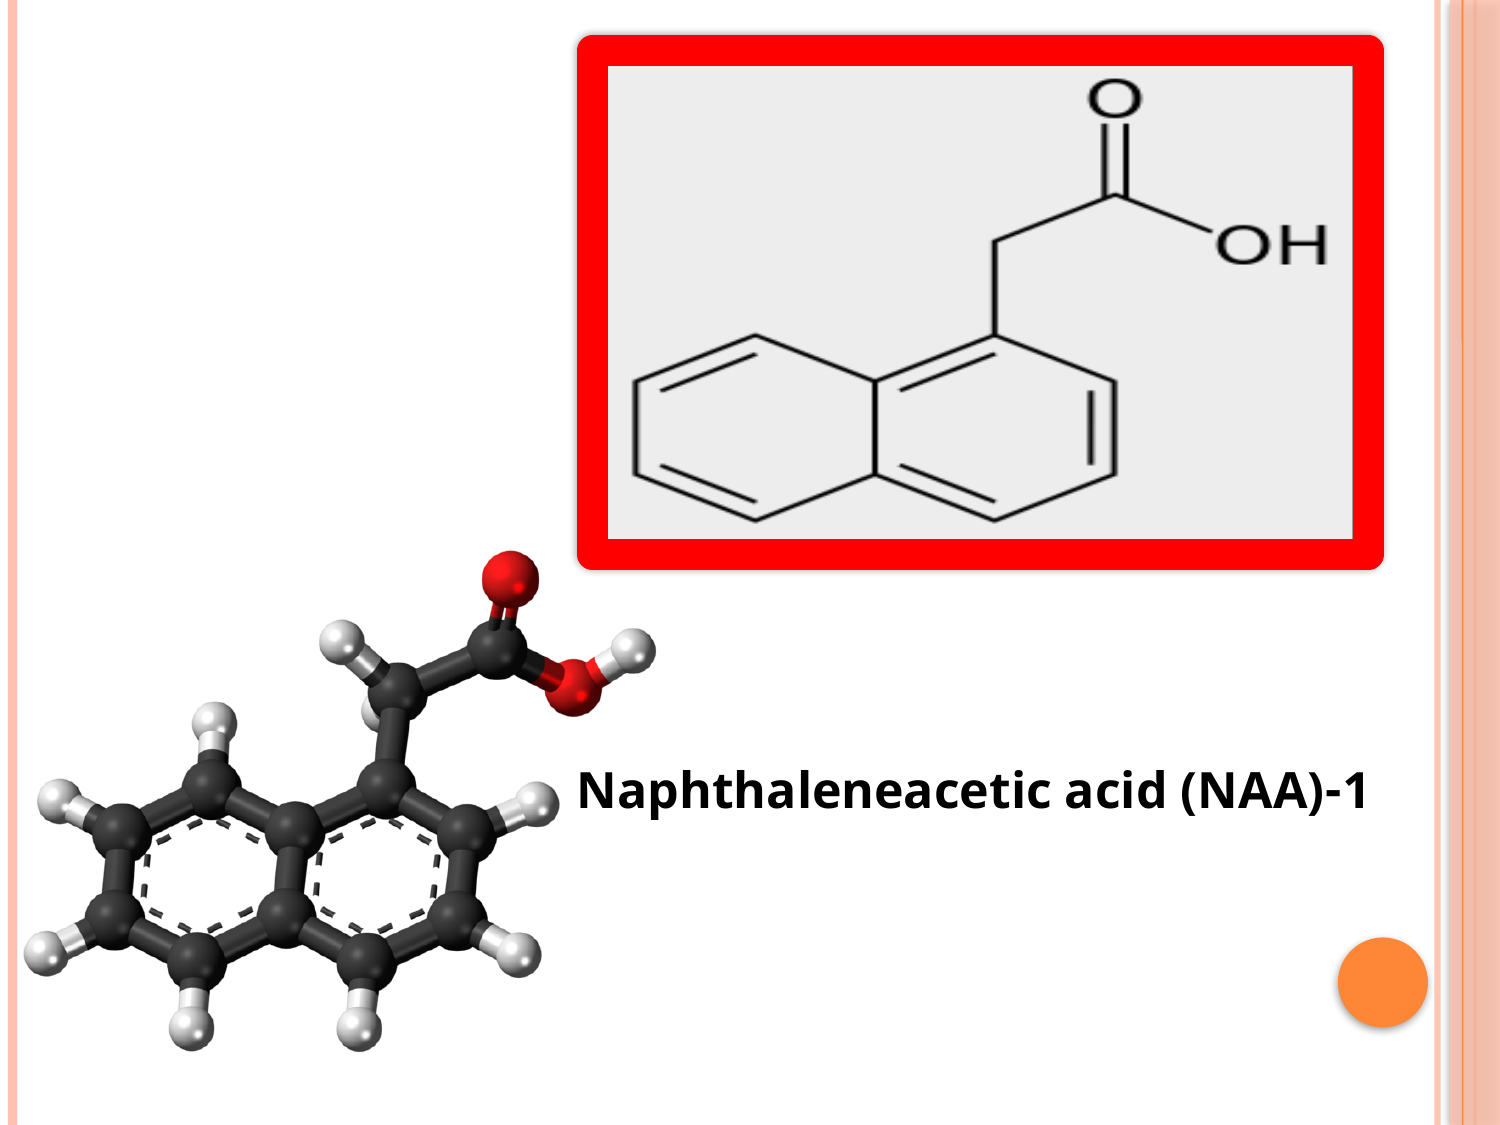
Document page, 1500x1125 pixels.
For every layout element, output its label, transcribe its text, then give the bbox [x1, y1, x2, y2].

text_box 1-Naphthaleneacetic acid (NAA) [686, 751, 1386, 827]
picture [0, 65, 1354, 1075]
